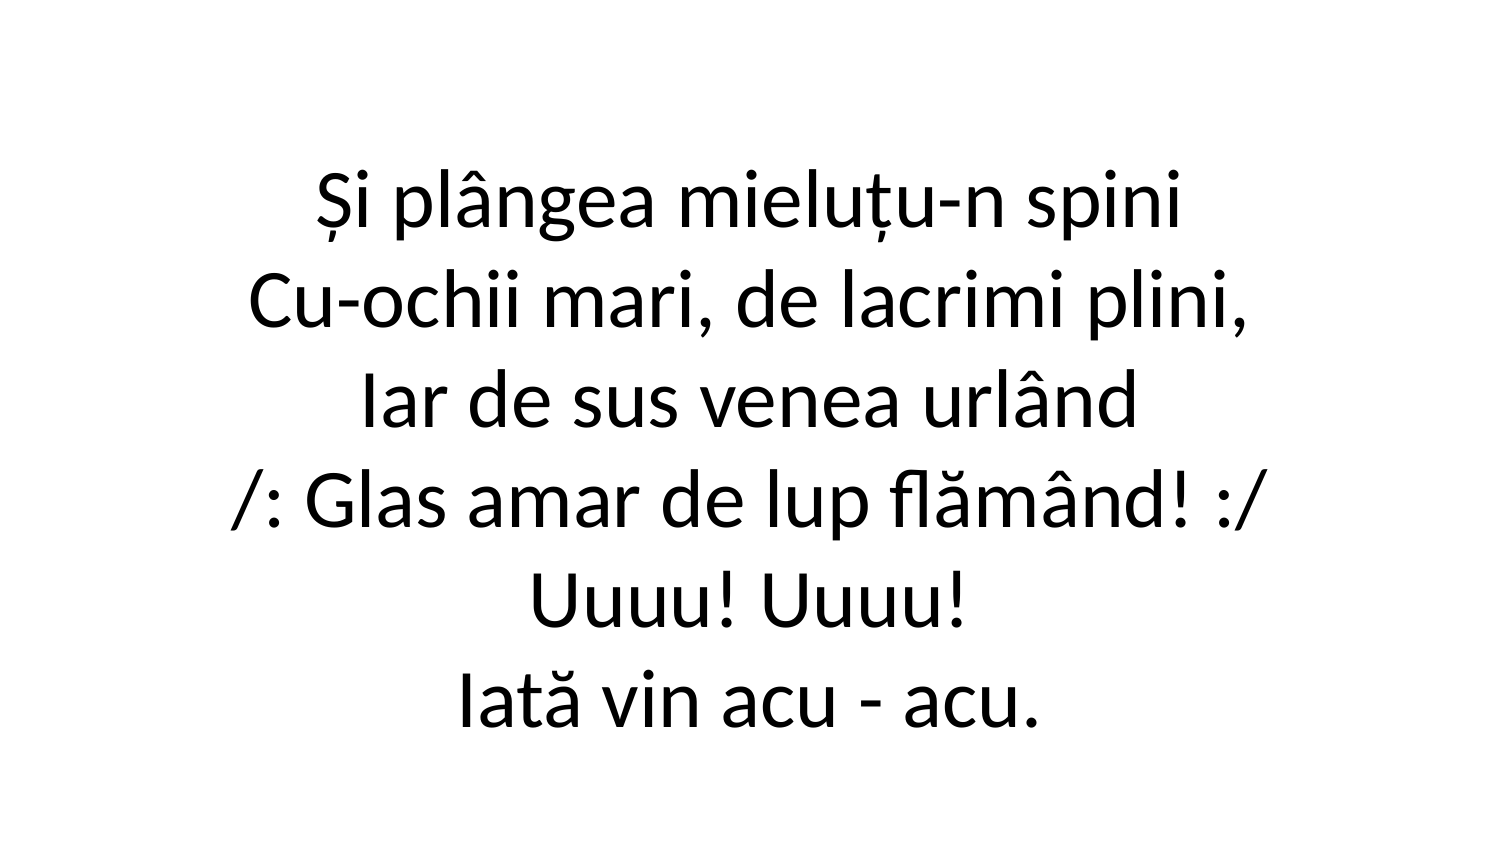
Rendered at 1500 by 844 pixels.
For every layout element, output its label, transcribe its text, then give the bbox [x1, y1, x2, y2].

text_box Și plângea mieluțu-n spini Cu-ochii mari, de lacrimi plini, Iar de sus venea urlând /: Glas amar de lup flămând! :/ Uuuu! Uuuu! Iată vin acu - acu. [216, 92, 1284, 752]
